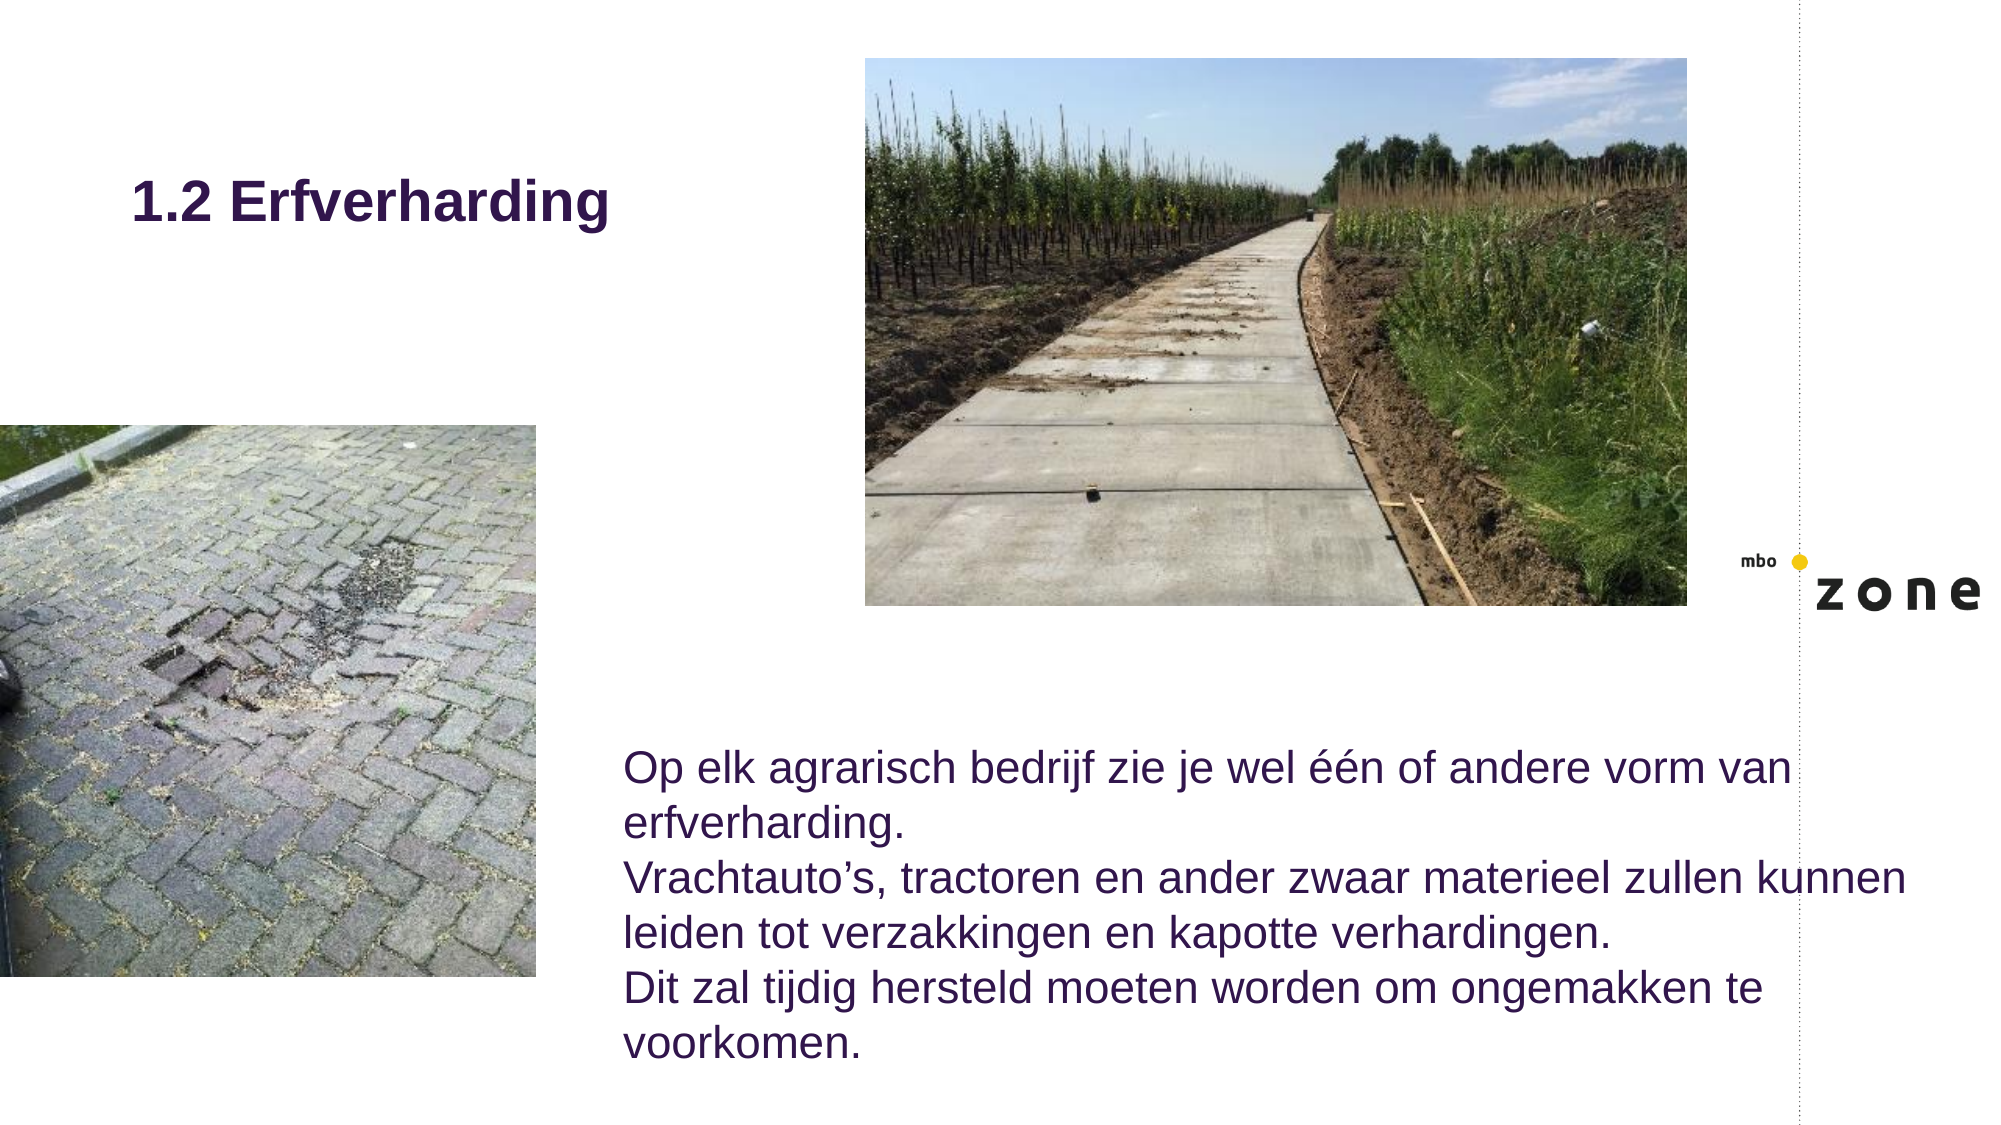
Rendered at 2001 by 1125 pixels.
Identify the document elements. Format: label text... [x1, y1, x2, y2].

title 1.2 Erfverharding [131, 176, 865, 426]
subtitle Op elk agrarisch bedrijf zie je wel één of andere vorm van erfverharding. Vrachtauto’s, tractoren en ander zwaar materieel zullen kunnen leiden tot verzakkingen en kapotte verhardingen. Dit zal tijdig hersteld moeten worden om ongemakken te voorkomen. [623, 738, 1960, 1125]
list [0, 425, 536, 977]
picture [865, 0, 2001, 1125]
